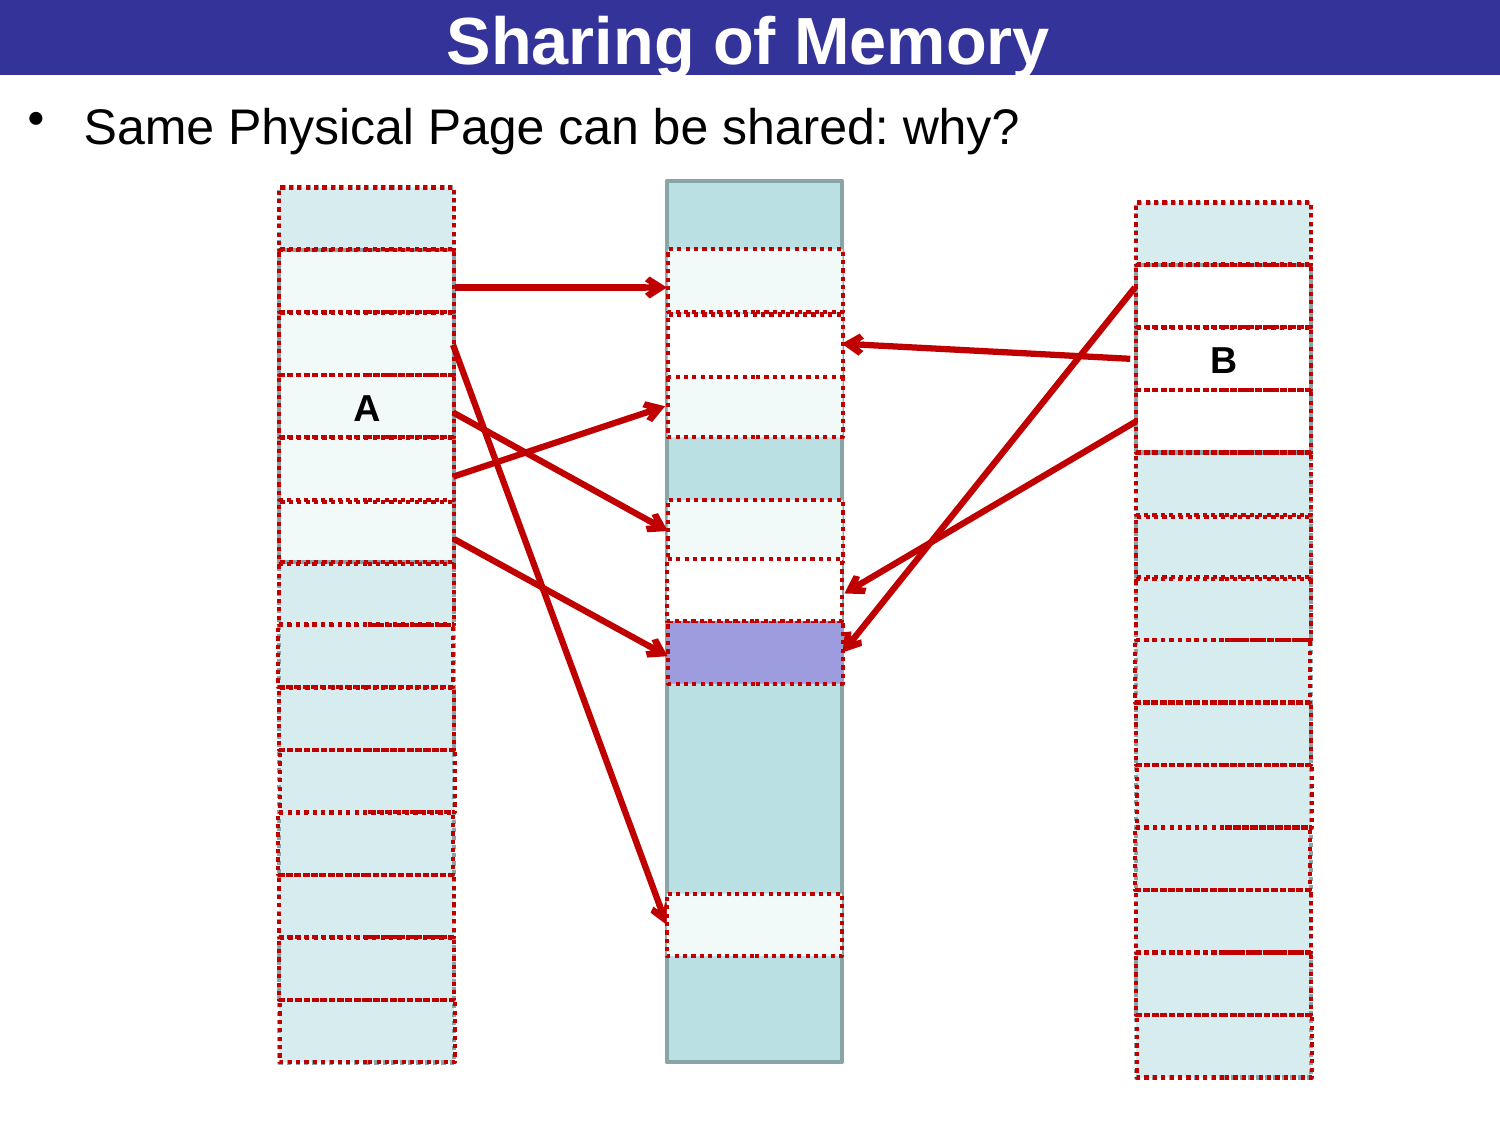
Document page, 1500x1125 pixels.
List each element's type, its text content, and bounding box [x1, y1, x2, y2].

text_box [1133, 825, 1312, 892]
text_box [673, 438, 837, 499]
text_box [276, 810, 447, 877]
text_box [276, 623, 447, 689]
text_box [672, 377, 837, 439]
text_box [841, 343, 1131, 360]
text_box [277, 247, 456, 314]
text_box [277, 685, 447, 752]
text_box [666, 312, 837, 379]
text_box [666, 247, 845, 314]
text_box [1133, 638, 1312, 705]
text_box [1134, 888, 1313, 955]
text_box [454, 538, 668, 657]
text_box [842, 599, 1136, 653]
text_box [1135, 1013, 1314, 1080]
text_box [277, 873, 456, 939]
text_box [1134, 200, 1313, 267]
text_box [674, 557, 837, 623]
title Sharing of Memory [0, 0, 1500, 75]
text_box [452, 482, 668, 532]
text_box [278, 998, 457, 1064]
text_box [673, 498, 837, 558]
text_box [277, 560, 447, 627]
text_box [1140, 575, 1313, 642]
text_box [277, 500, 447, 565]
text_box [277, 373, 447, 439]
text_box [665, 179, 844, 286]
text_box [665, 957, 844, 1064]
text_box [844, 421, 1137, 594]
text_box [1140, 388, 1313, 454]
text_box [452, 344, 667, 406]
text_box [277, 310, 456, 377]
text_box [1134, 950, 1313, 1017]
text_box [1134, 262, 1313, 329]
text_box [842, 287, 1136, 421]
text_box [1134, 700, 1313, 767]
text_box [277, 935, 456, 1002]
text_box [278, 748, 447, 812]
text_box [452, 405, 666, 477]
text_box [1135, 763, 1314, 830]
text_box [672, 622, 845, 686]
text_box [1142, 515, 1313, 579]
list Same Physical Page can be shared: why? [12, 87, 1488, 1088]
text_box [672, 684, 844, 896]
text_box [452, 663, 667, 926]
text_box [1142, 450, 1313, 517]
text_box [277, 435, 446, 502]
text_box [1140, 325, 1313, 392]
text_box [665, 892, 844, 958]
text_box [277, 185, 456, 252]
